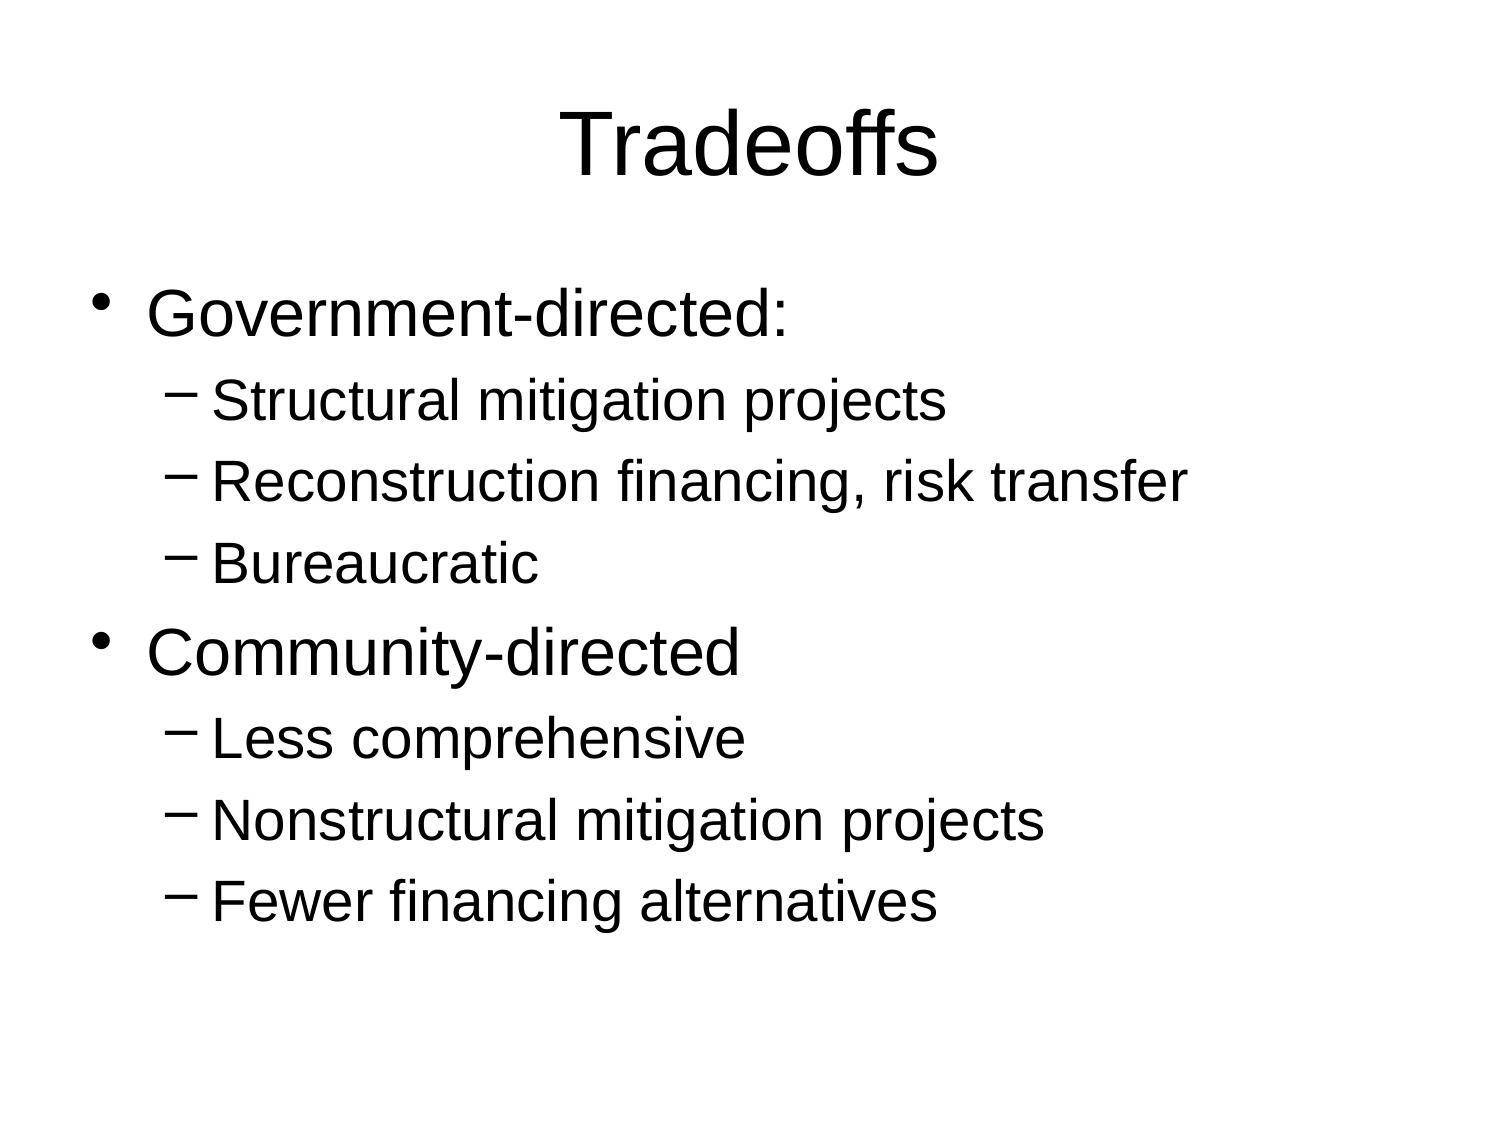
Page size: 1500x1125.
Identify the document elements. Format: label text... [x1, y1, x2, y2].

list Government-directed: Structural mitigation projects Reconstruction financing, risk transfer Bureaucratic Community-directed Less comprehensive Nonstructural mitigation projects Fewer financing alternatives [74, 262, 1426, 1006]
title Tradeoffs [74, 44, 1426, 233]
